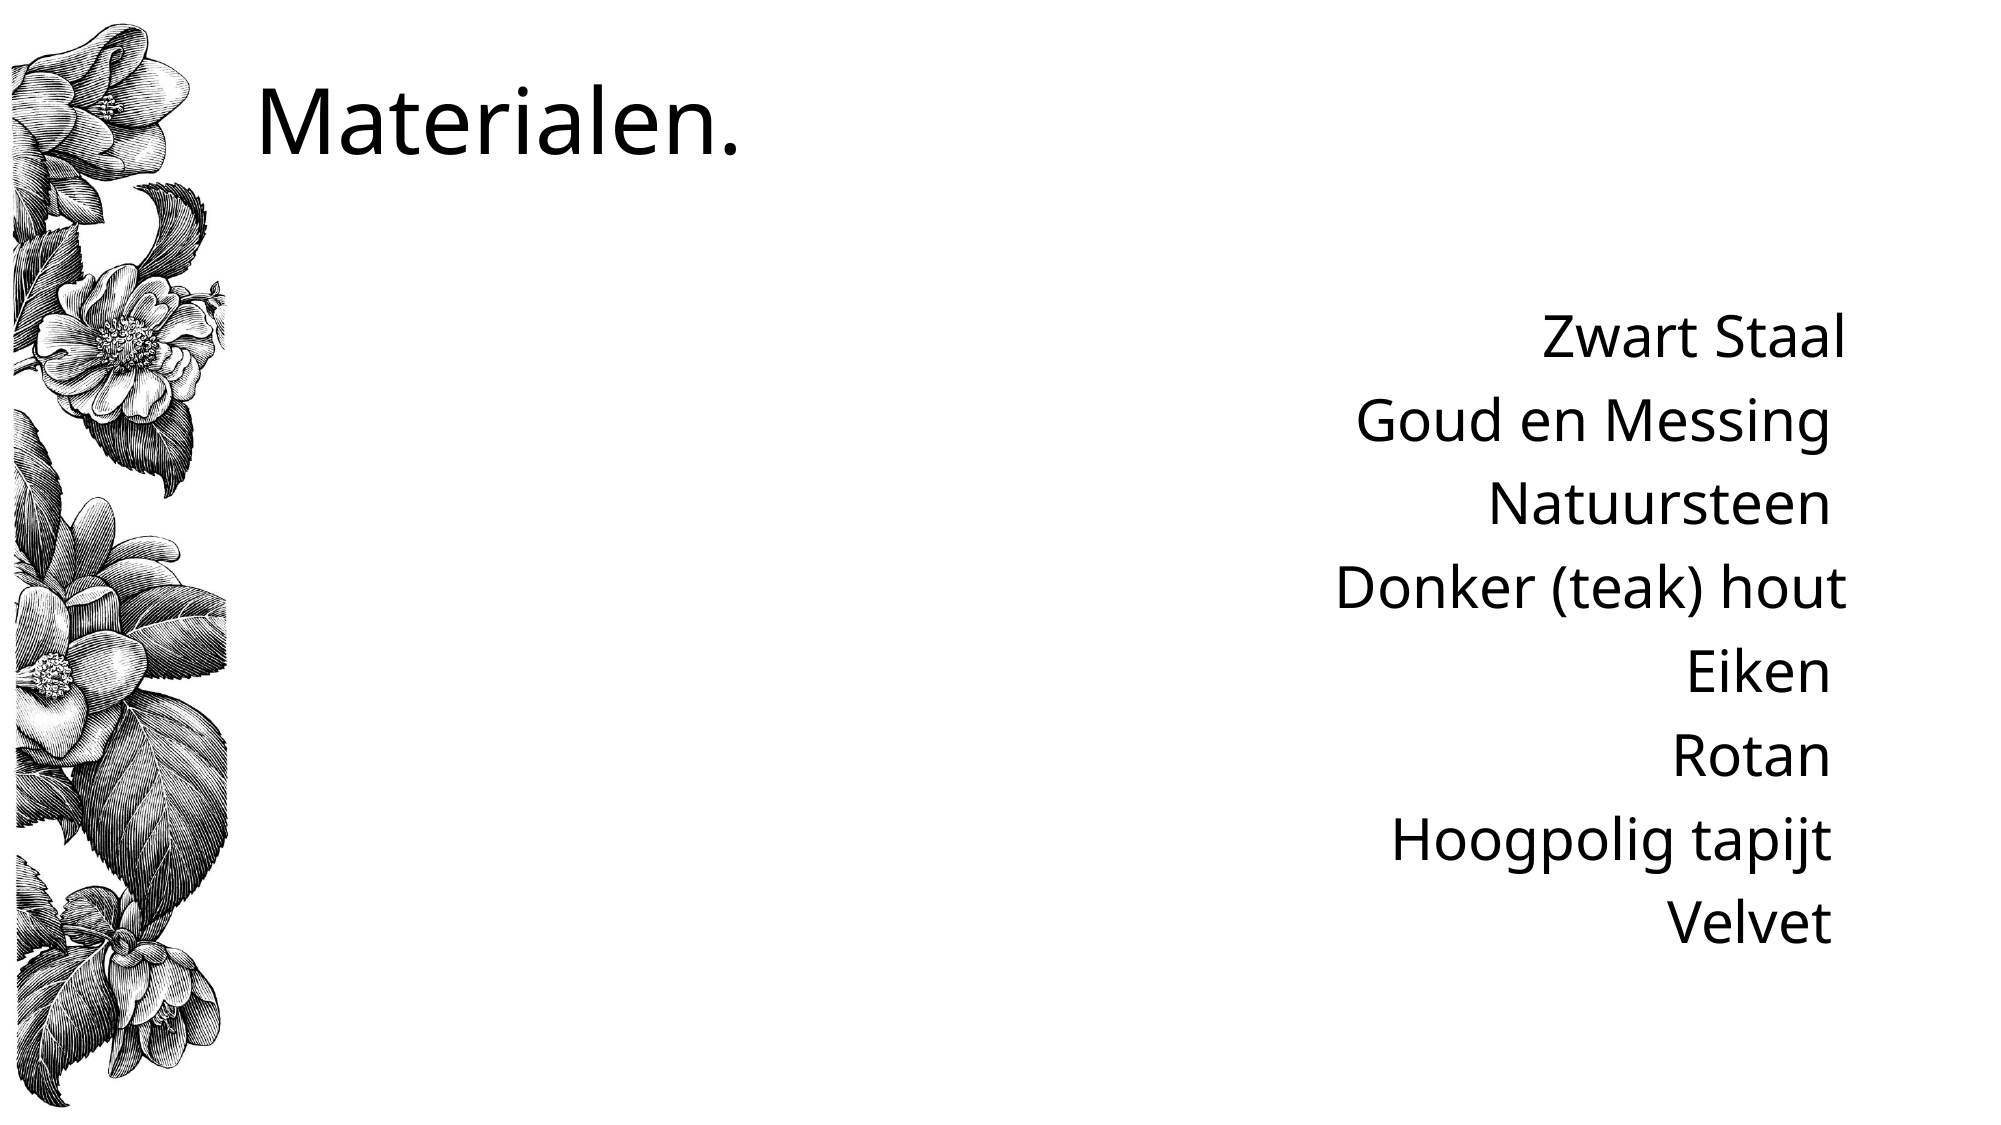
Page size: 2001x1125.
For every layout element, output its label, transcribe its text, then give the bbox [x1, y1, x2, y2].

title Materialen. [250, 15, 1965, 234]
picture [1, 0, 250, 1125]
list Zwart Staal Goud en Messing Natuursteen Donker (teak) hout Eiken Rotan Hoogpolig tapijt Velvet [250, 299, 1863, 1014]
